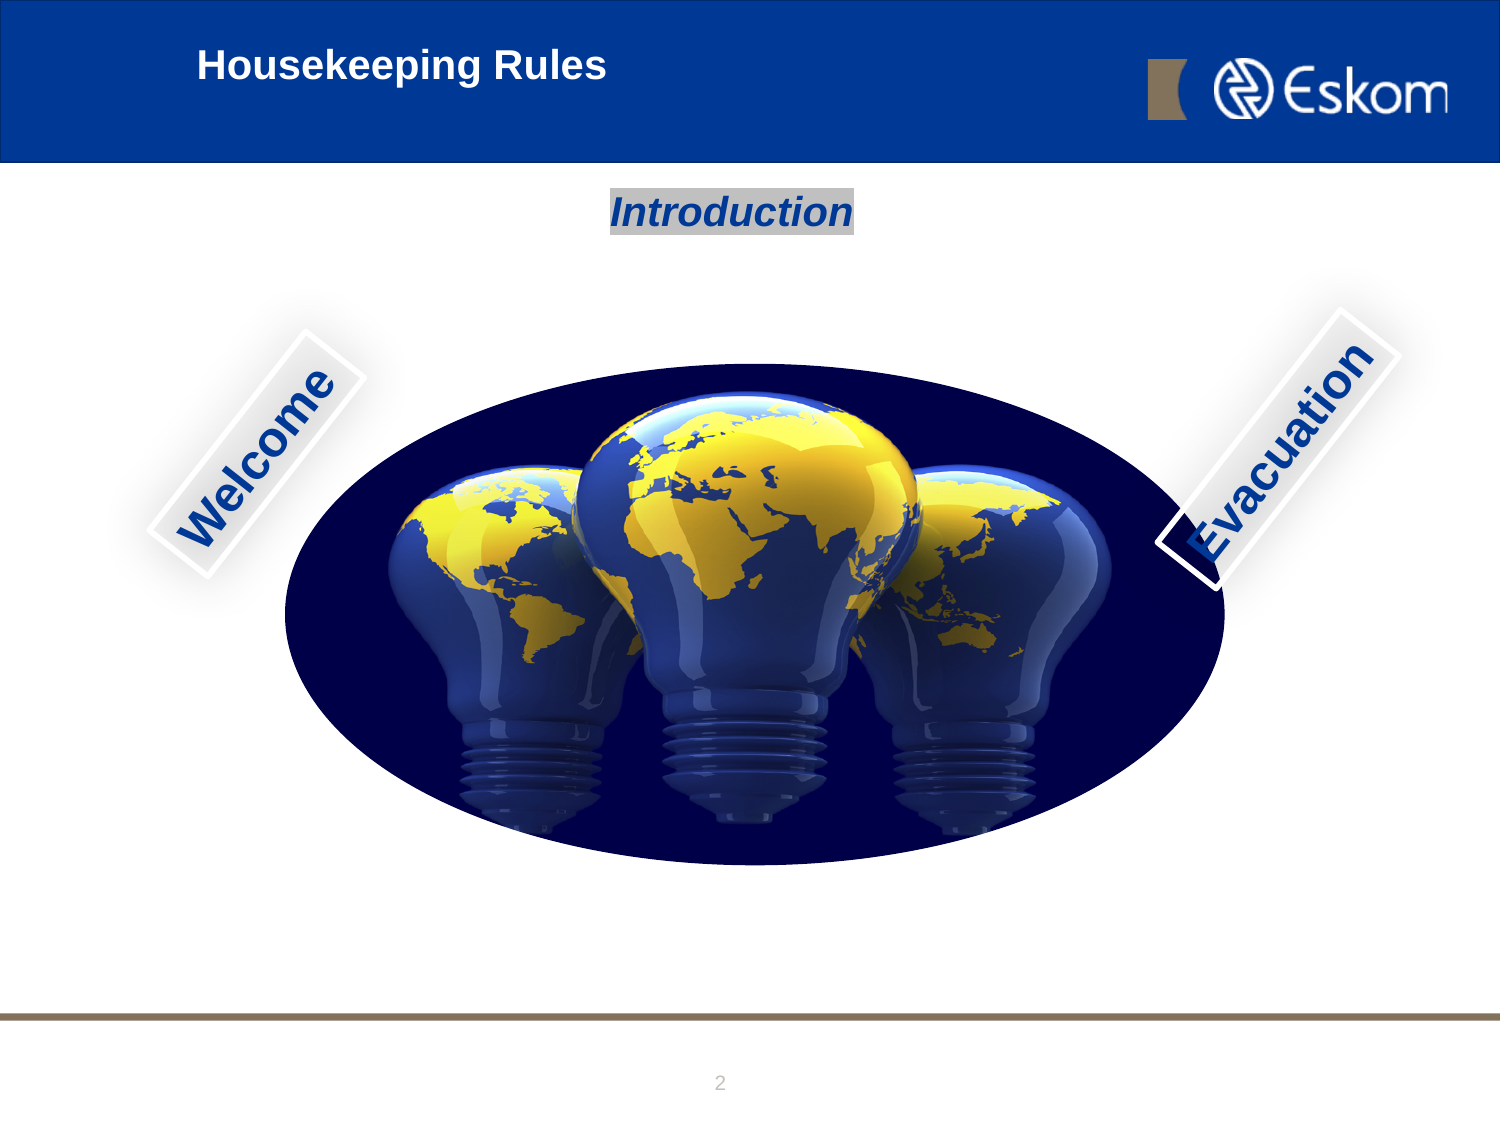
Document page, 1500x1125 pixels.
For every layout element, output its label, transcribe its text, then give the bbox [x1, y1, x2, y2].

title Housekeeping Rules [31, 50, 995, 126]
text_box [130, 363, 1399, 866]
list Introduction [17, 171, 1447, 1058]
slide_number 2 [643, 1058, 798, 1103]
